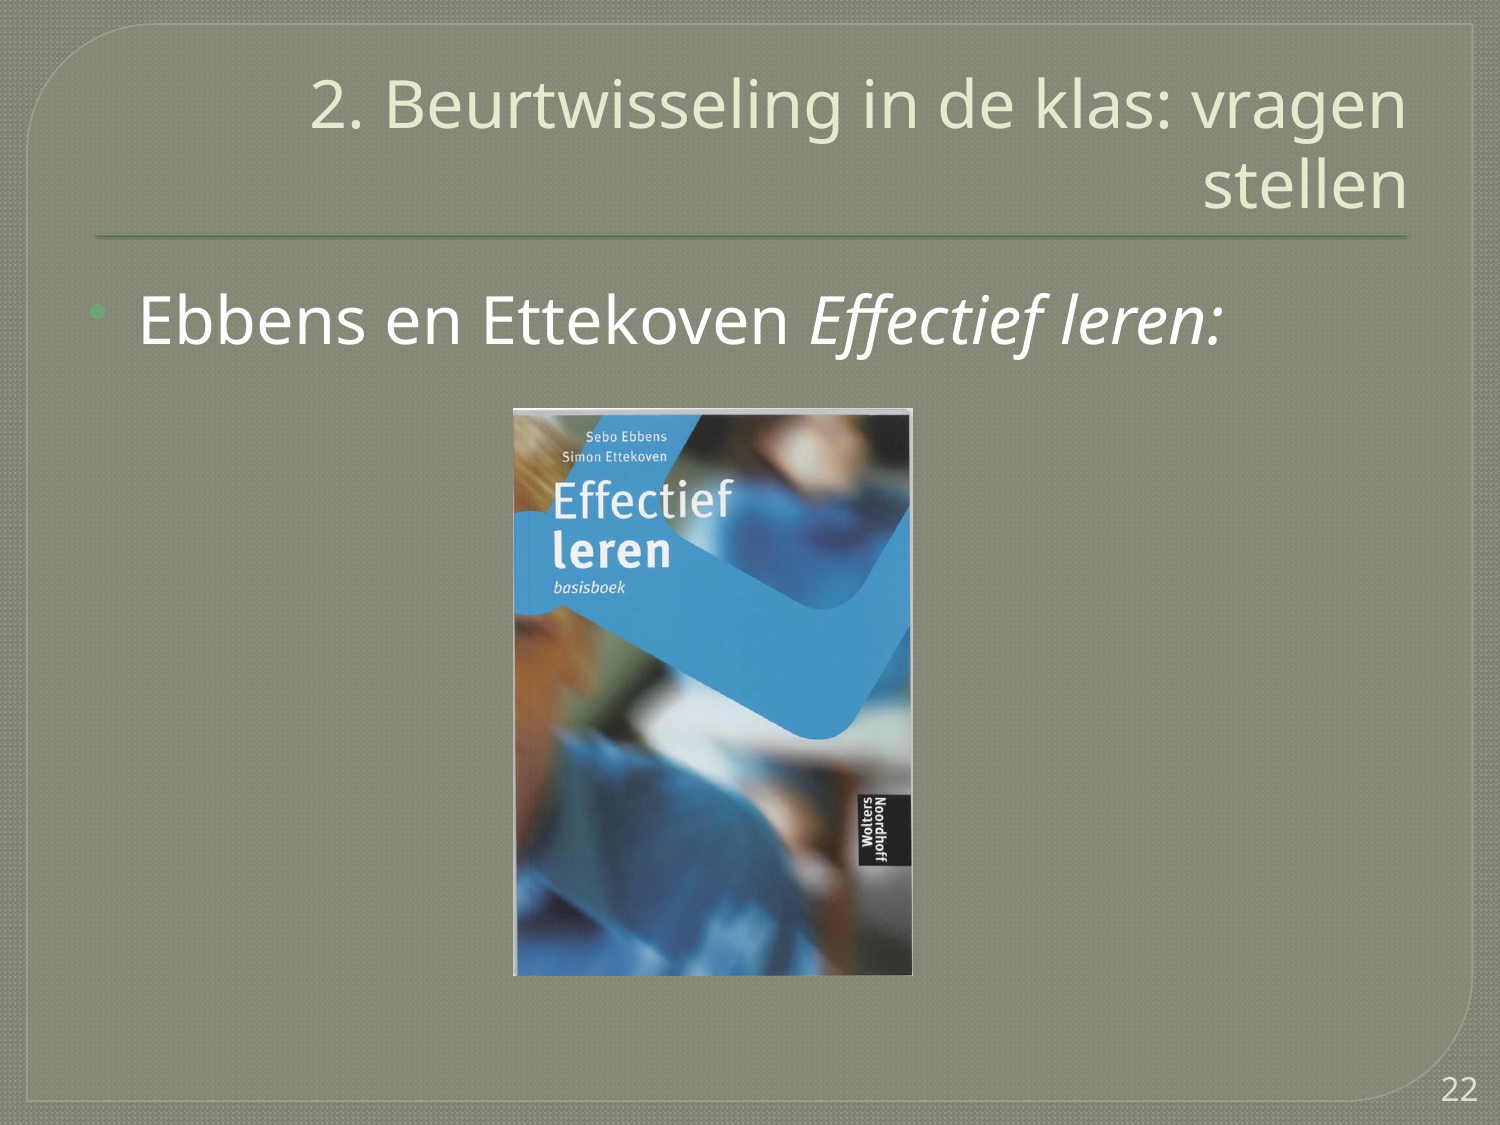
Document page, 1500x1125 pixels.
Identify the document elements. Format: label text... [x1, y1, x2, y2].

slide_number 22 [1417, 1068, 1494, 1114]
picture [513, 408, 913, 977]
title 2. Beurtwisseling in de klas: vragen stellen [75, 41, 1425, 230]
list Ebbens en Ettekoven Effectief leren: [75, 270, 1425, 1013]
